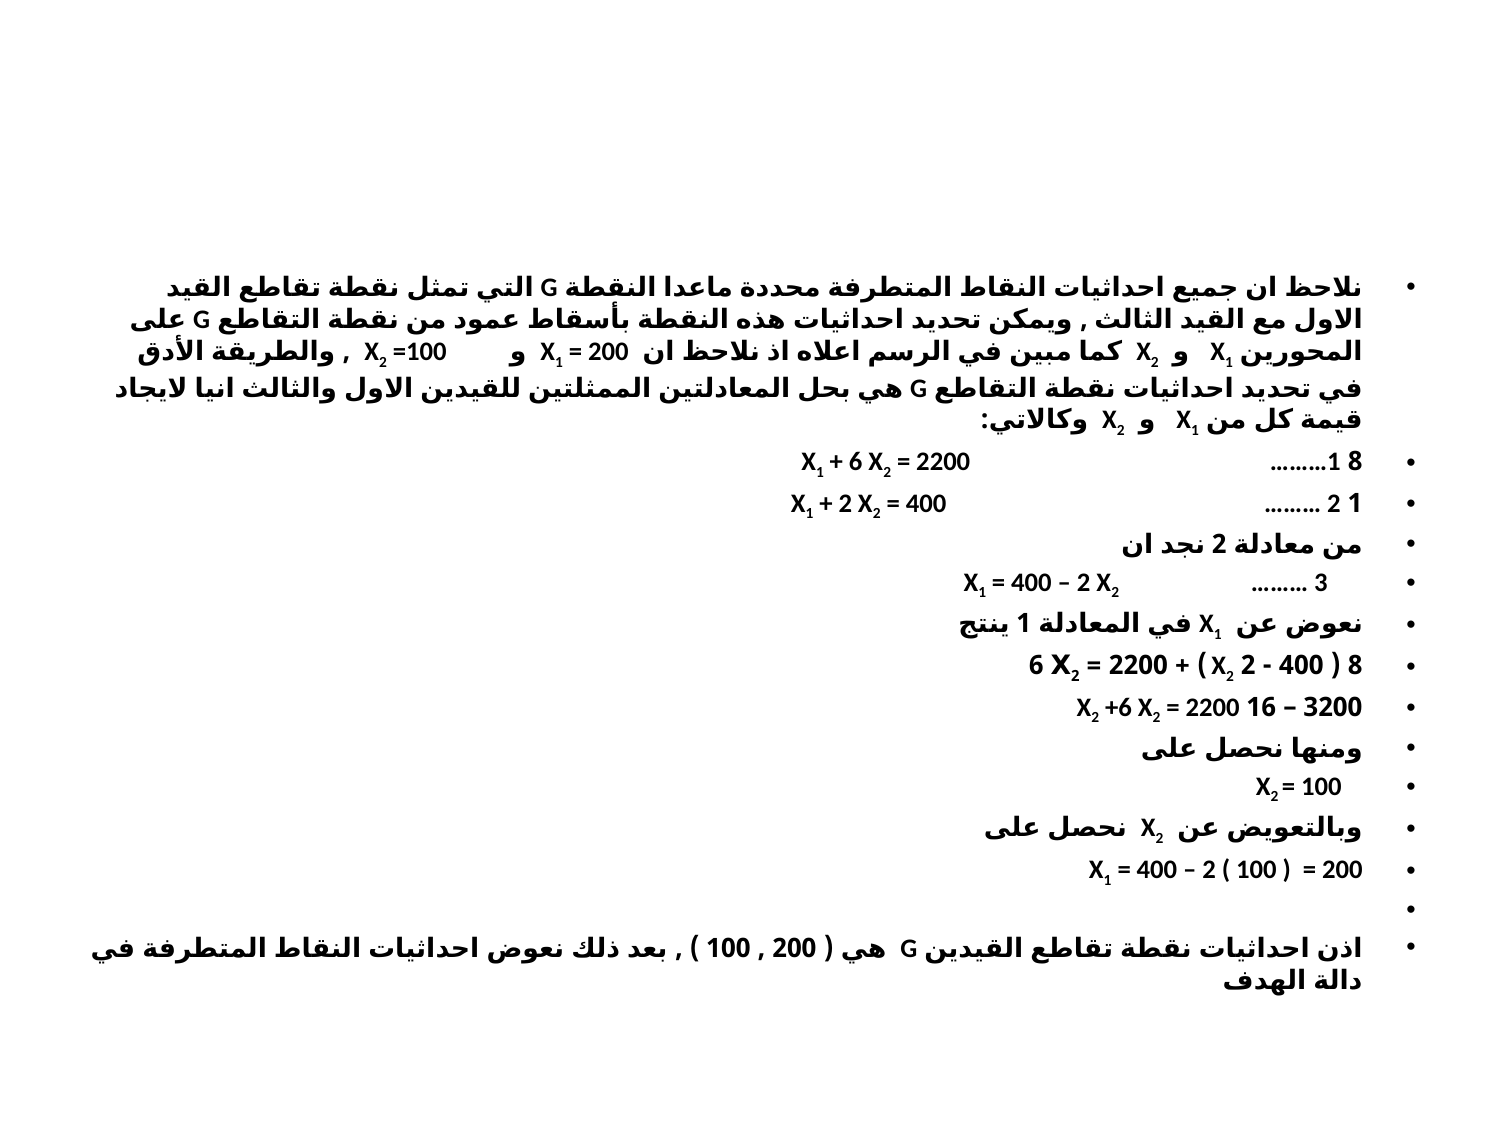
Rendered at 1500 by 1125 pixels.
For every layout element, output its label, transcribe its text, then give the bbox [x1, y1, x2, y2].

list نلاحظ ان جميع احداثيات النقاط المتطرفة محددة ماعدا النقطة G التي تمثل نقطة تقاطع القيد الاول مع القيد الثالث , ويمكن تحديد احداثيات هذه النقطة بأسقاط عمود من نقطة التقاطع G على المحورين X1 و X2 كما مبين في الرسم اعلاه اذ نلاحظ ان X1 = 200 و X2 =100 , والطريقة الأدق في تحديد احداثيات نقطة التقاطع G هي بحل المعادلتين الممثلتين للقيدين الاول والثالث انيا لايجاد قيمة كل من X1 و X2 وكالاتي: 8 X1 + 6 X2 = 2200 ………1 1 X1 + 2 X2 = 400 ……… 2 من معادلة 2 نجد ان X1 = 400 – 2 X2 ……… 3 نعوض عن X1 في المعادلة 1 ينتج 8 ( 400 - 2 X2 ) + 6 X2 = 2200 3200 – 16 X2 +6 X2 = 2200 ومنها نحصل على X2 = 100 وبالتعويض عن X2 نحصل على X1 = 400 – 2 ( 100 ) = 200 اذن احداثيات نقطة تقاطع القيدين G هي ( 200 , 100 ) , بعد ذلك نعوض احداثيات النقاط المتطرفة في دالة الهدف [75, 262, 1425, 1005]
